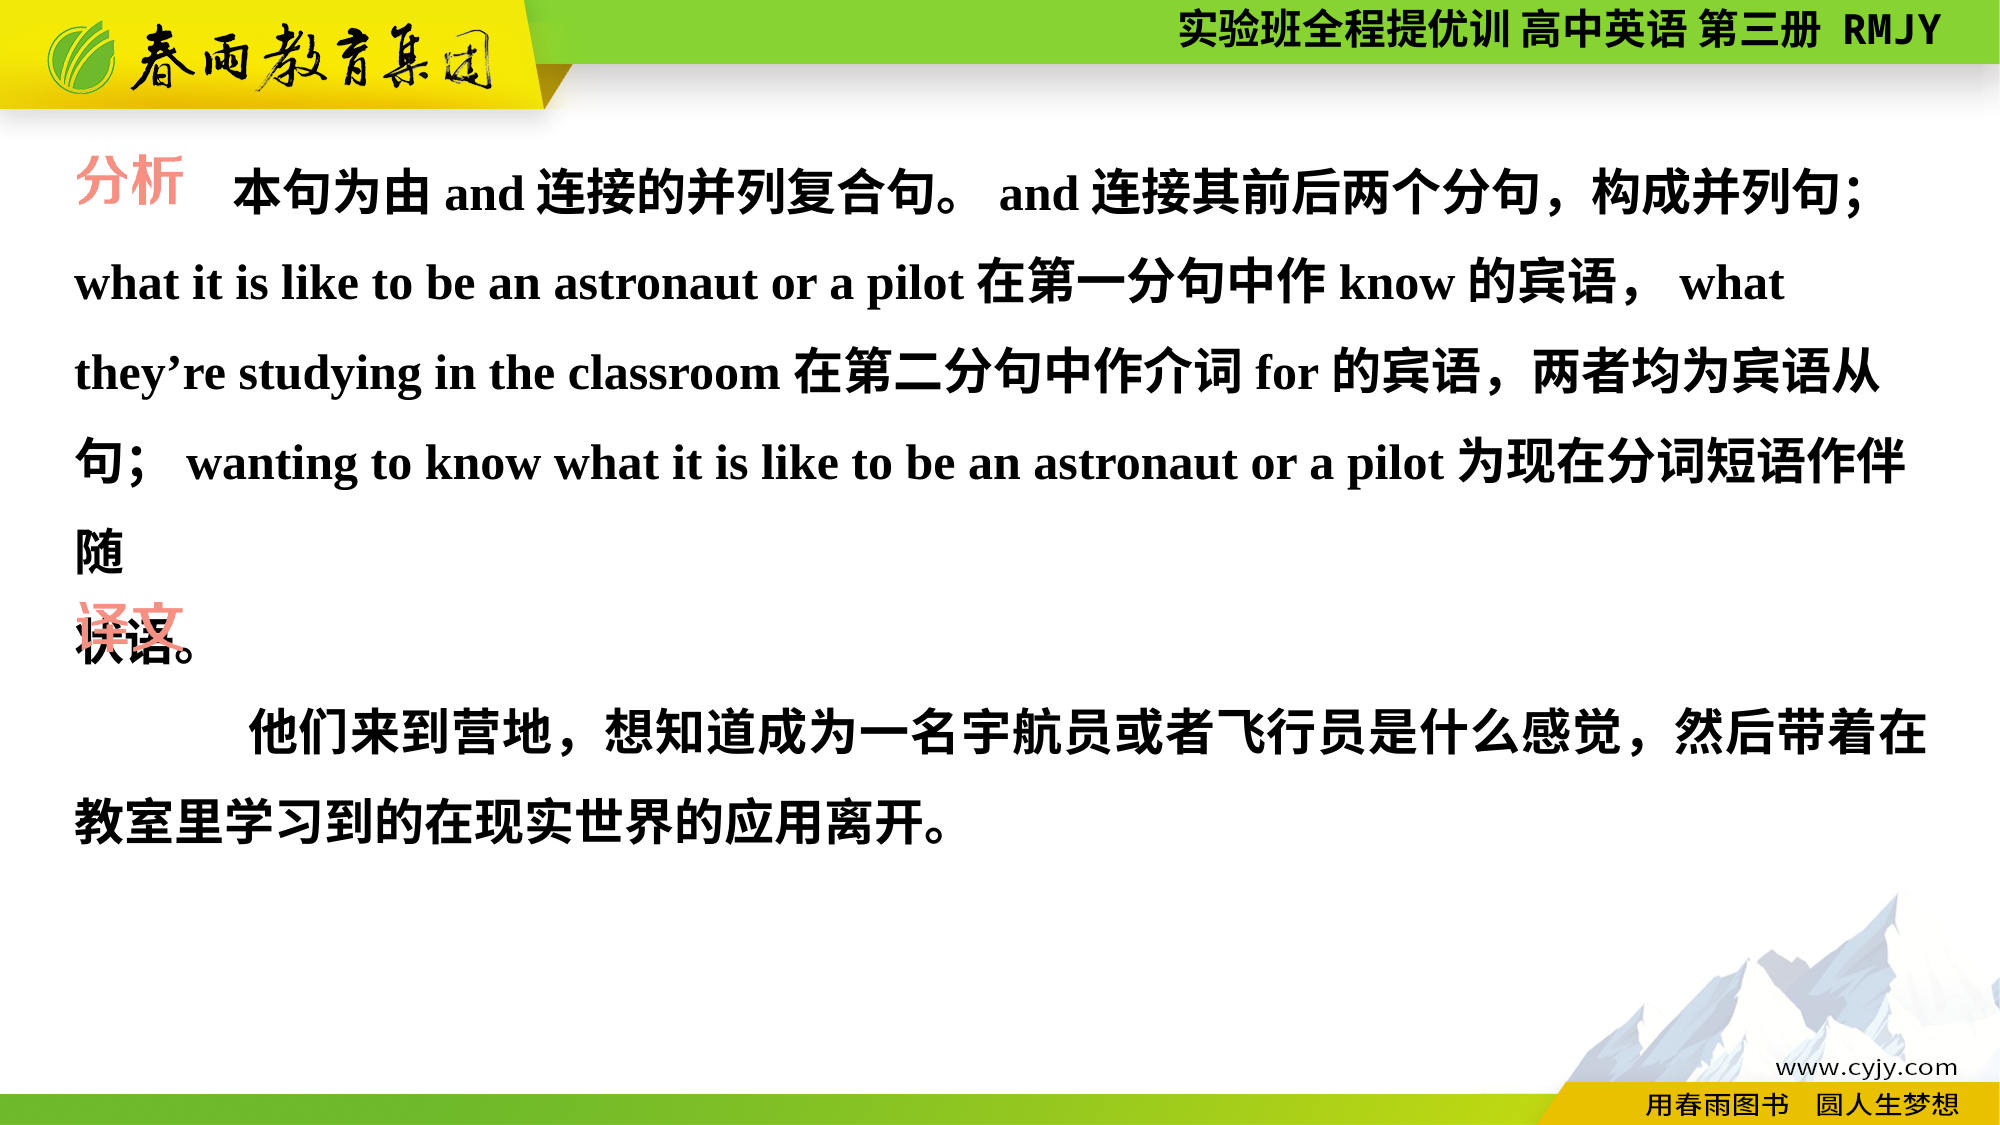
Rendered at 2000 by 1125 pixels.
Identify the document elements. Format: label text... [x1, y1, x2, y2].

list 本句为由and连接的并列复合句。and连接其前后两个分句，构成并列句；what it is like to be an astronaut or a pilot在第一分句中作know的宾语，what they’re studying in the classroom在第二分句中作介词for的宾语，两者均为宾语从句；wanting to know what it is like to be an astronaut or a pilot为现在分词短语作伴随 状语。 他们来到营地，想知道成为一名宇航员或者飞行员是什么感觉，然后带着在教室里学习到的在现实世界的应用离开。 [59, 122, 1944, 774]
picture [0, 0, 2000, 1125]
